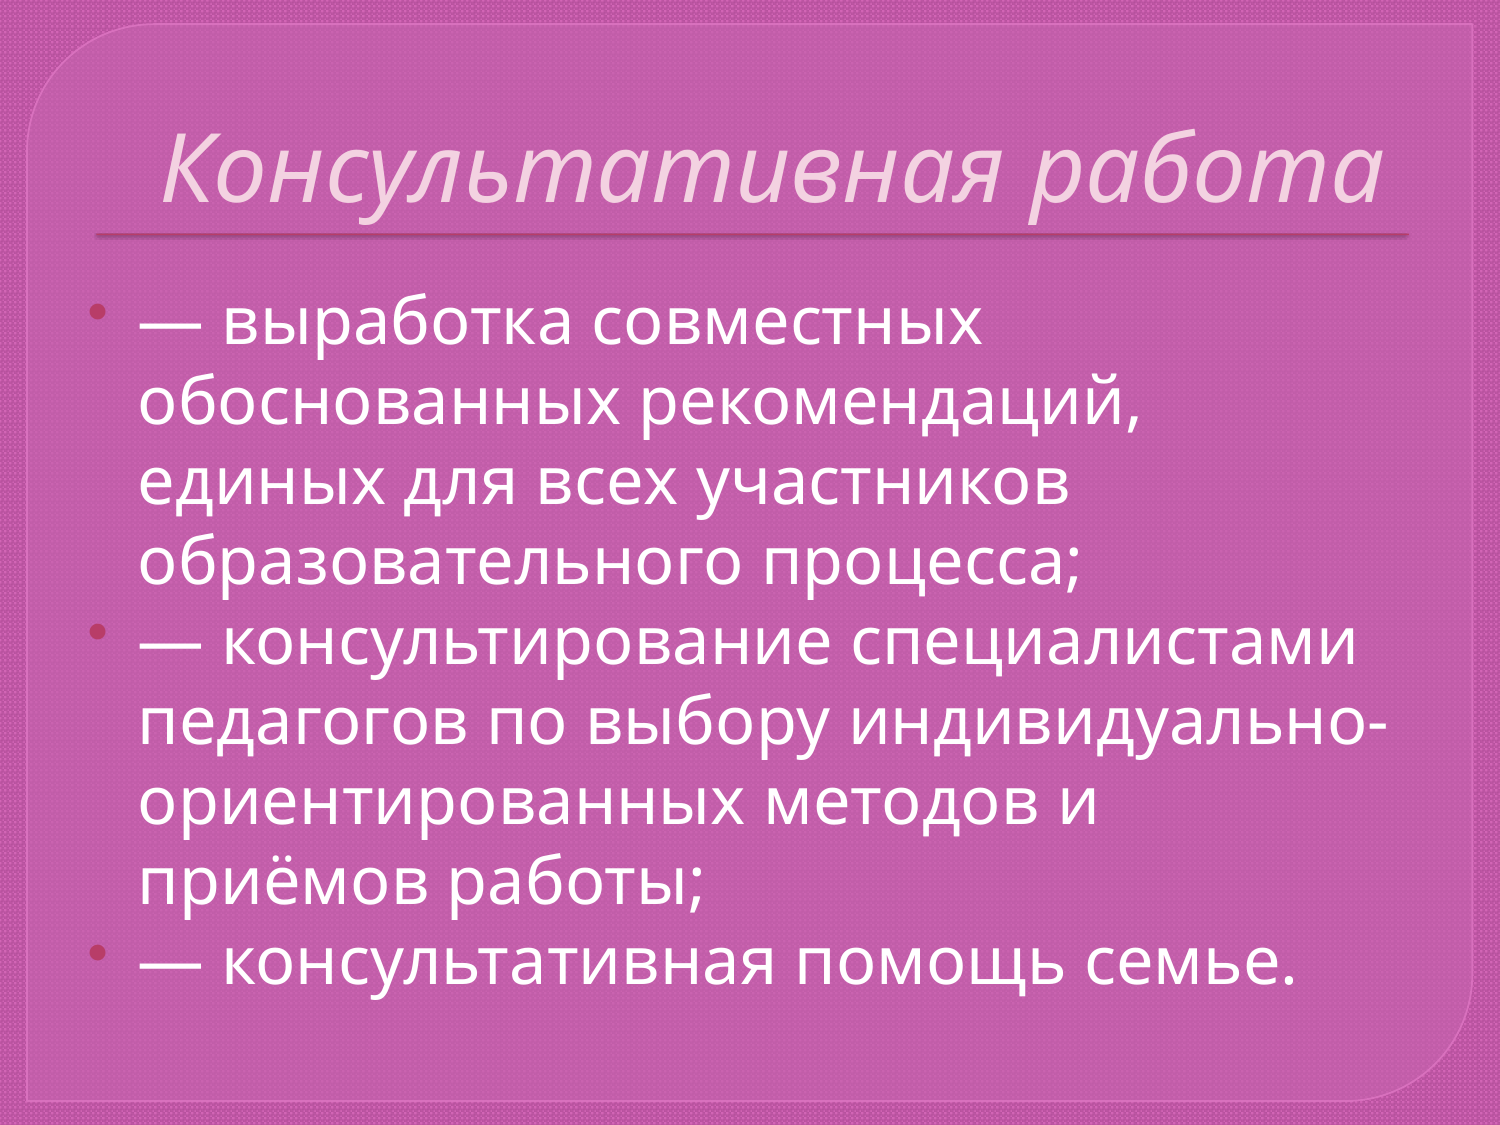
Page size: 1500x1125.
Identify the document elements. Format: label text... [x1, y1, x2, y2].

list — выработка совместных обоснованных рекомендаций, единых для всех участников образовательного процесса; — консультирование специалистами педагогов по выбору индивидуально-ориентированных методов и приёмов работы; — консультативная помощь семье. [75, 270, 1425, 1013]
title Консультативная работа [75, 41, 1425, 230]
